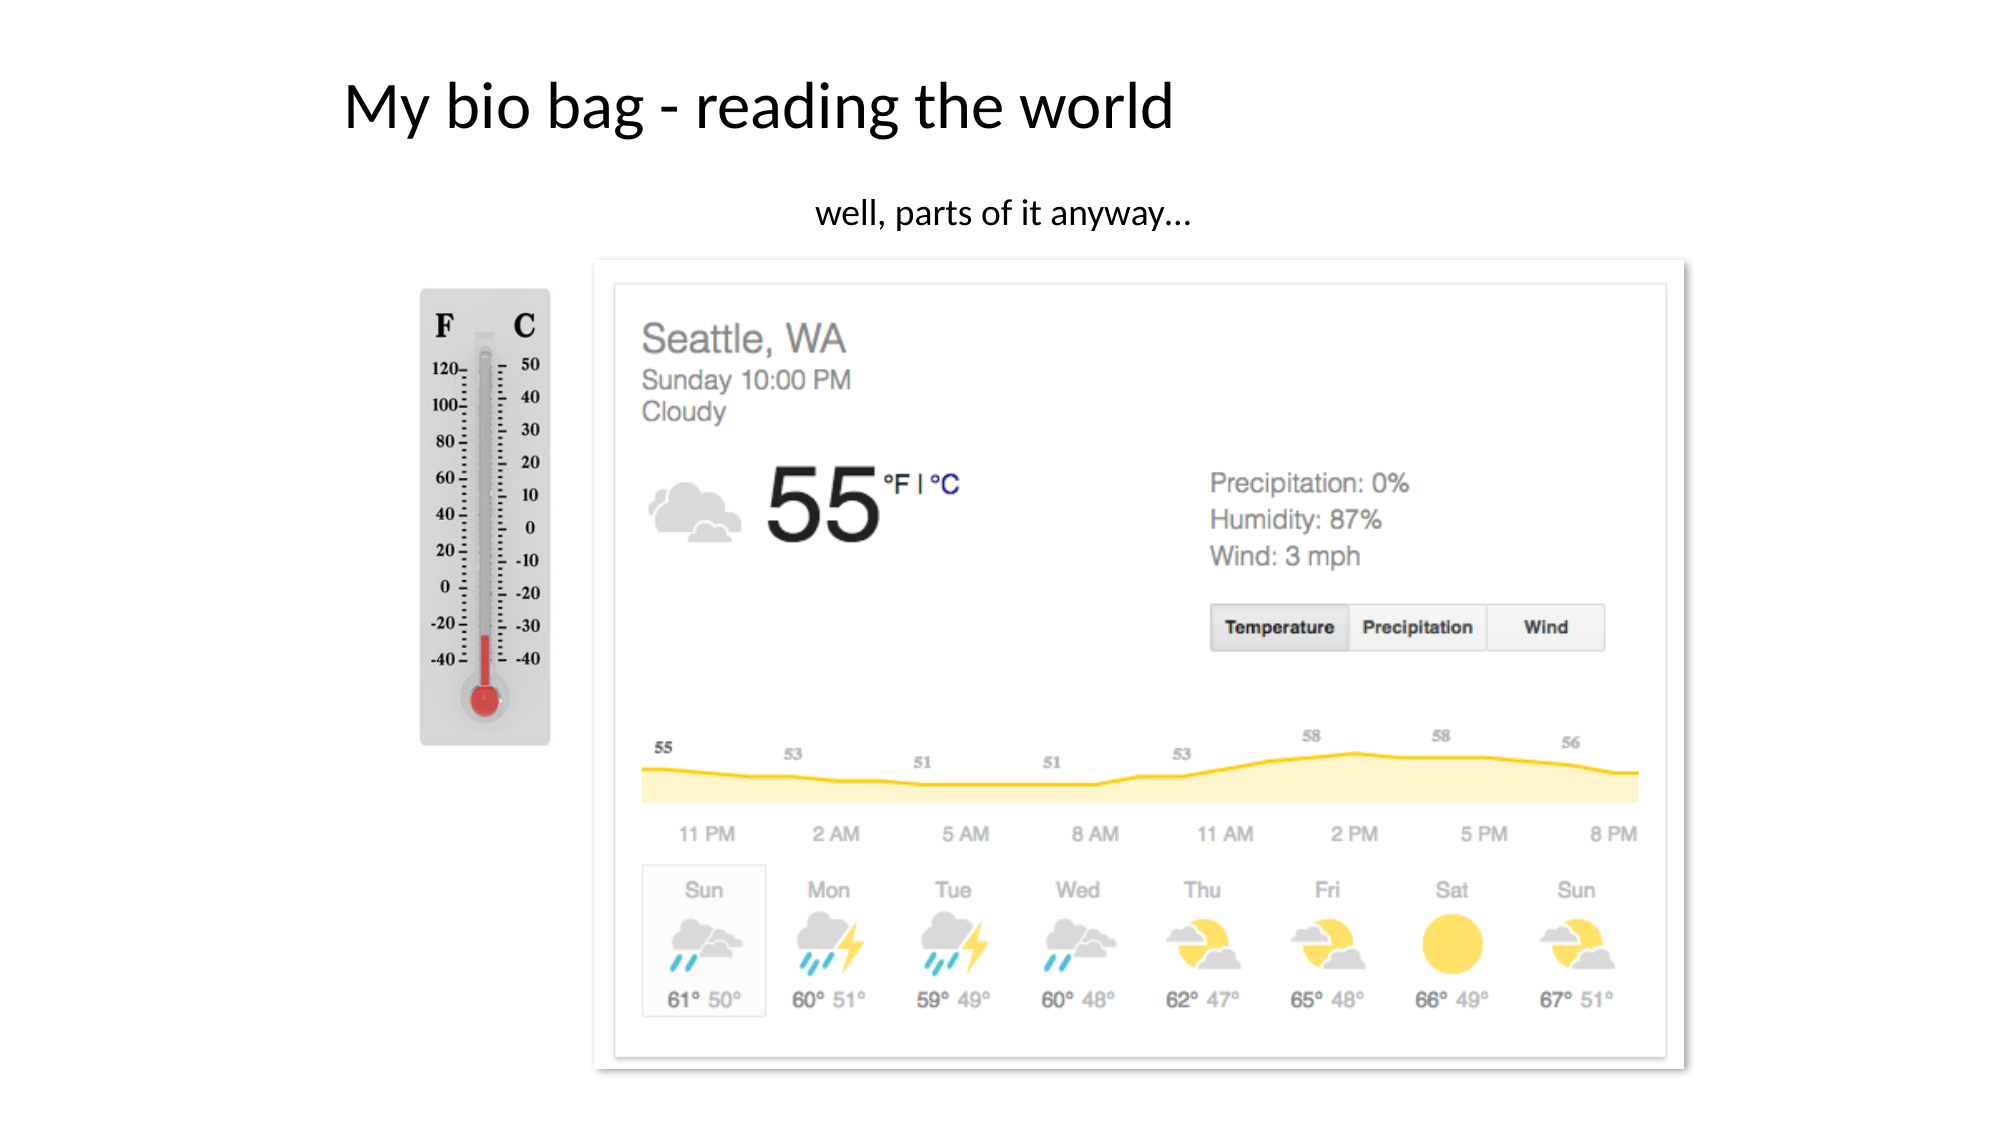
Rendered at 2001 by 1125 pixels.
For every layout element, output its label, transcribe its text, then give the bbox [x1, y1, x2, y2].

picture [282, 260, 1684, 1069]
text_box My bio bag - reading the world [328, 54, 1207, 149]
text_box well, parts of it anyway… [800, 181, 1207, 241]
